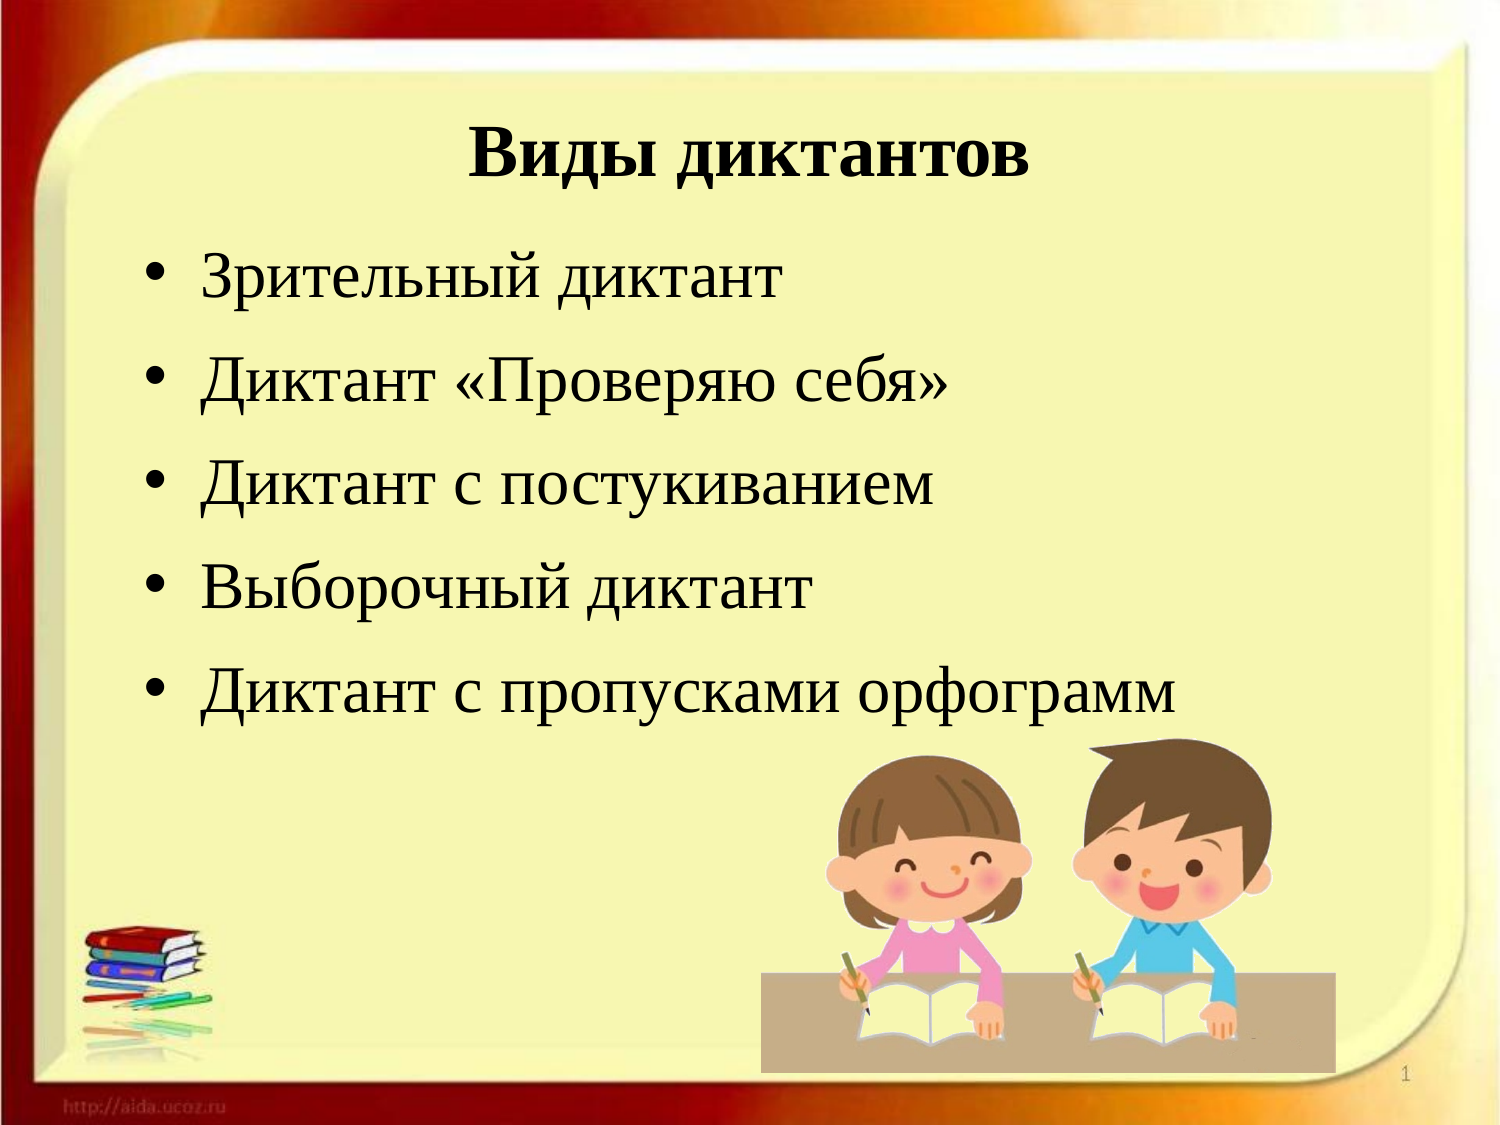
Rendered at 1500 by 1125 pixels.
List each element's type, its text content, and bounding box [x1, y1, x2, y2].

text_box Виды диктантов [163, 93, 1336, 199]
picture [0, 0, 1500, 1125]
text_box Зрительный диктант Диктант «Проверяю себя» Диктант с постукиванием Выборочный диктант Диктант с пропусками орфограмм [128, 199, 1231, 1034]
